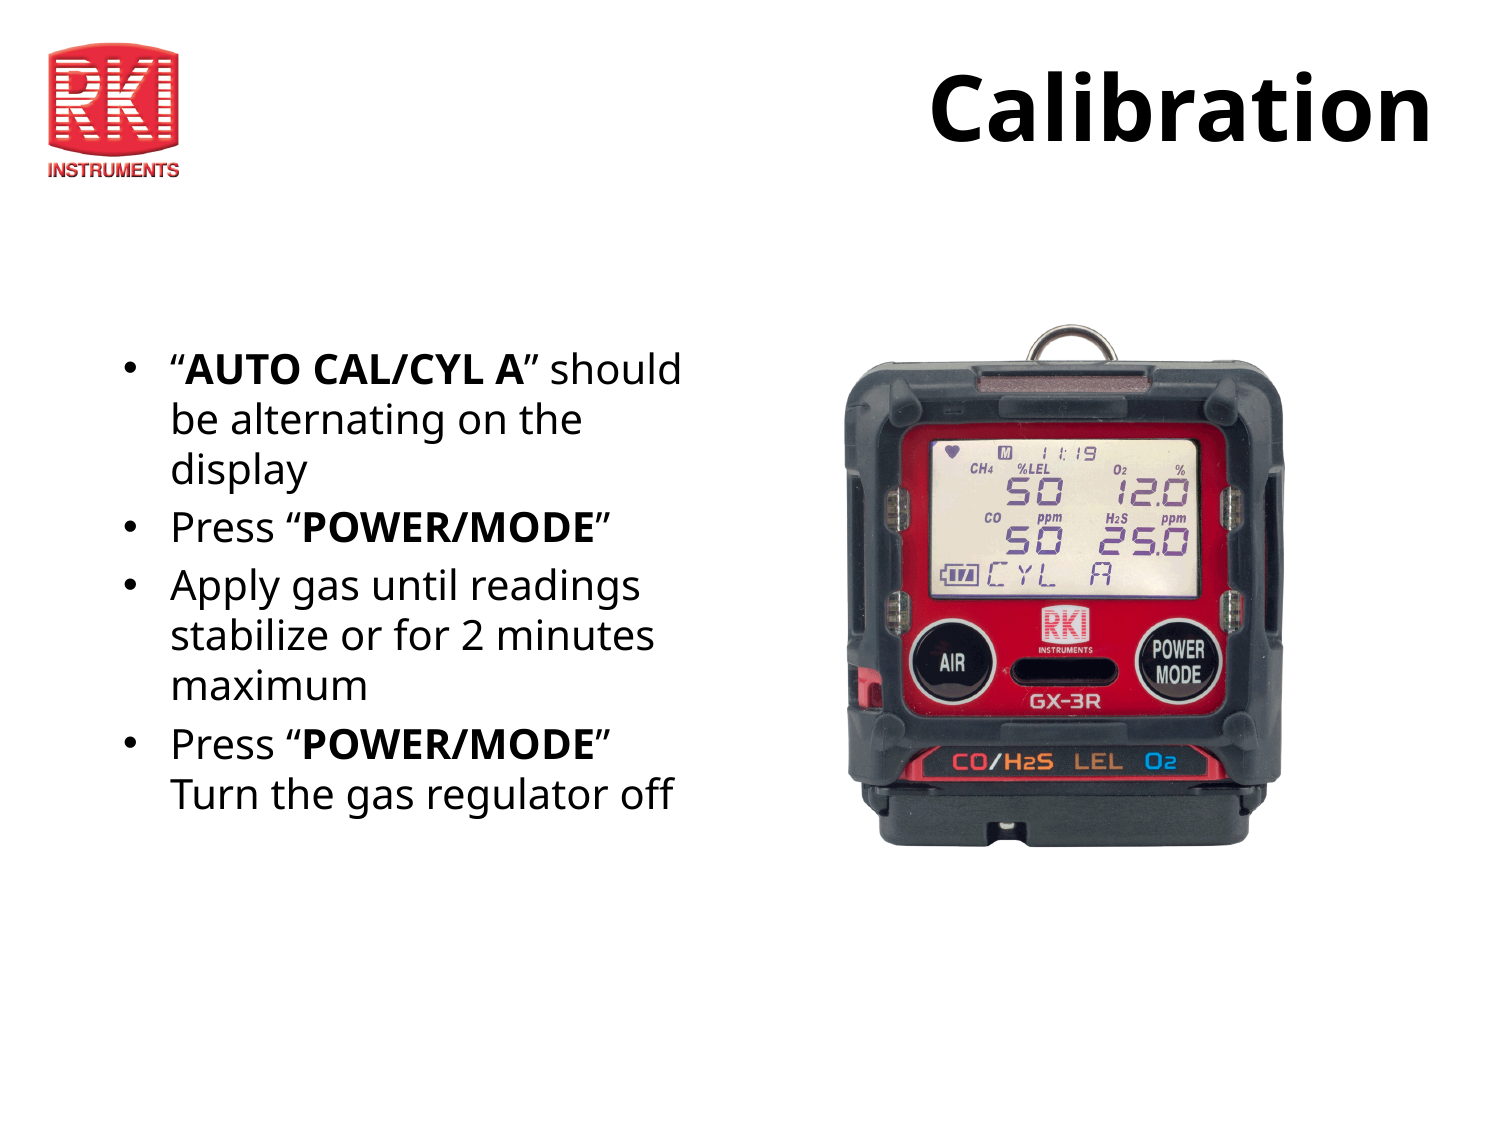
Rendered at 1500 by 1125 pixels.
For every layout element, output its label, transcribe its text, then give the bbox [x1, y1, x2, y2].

list “AUTO CAL/CYL A” should be alternating on the display Press “POWER/MODE” Apply gas until readings stabilize or for 2 minutes maximum Press “POWER/MODE” Turn the gas regulator off [33, 334, 705, 903]
picture [795, 269, 1329, 903]
title Calibration [175, 49, 1451, 161]
picture [37, 37, 188, 184]
